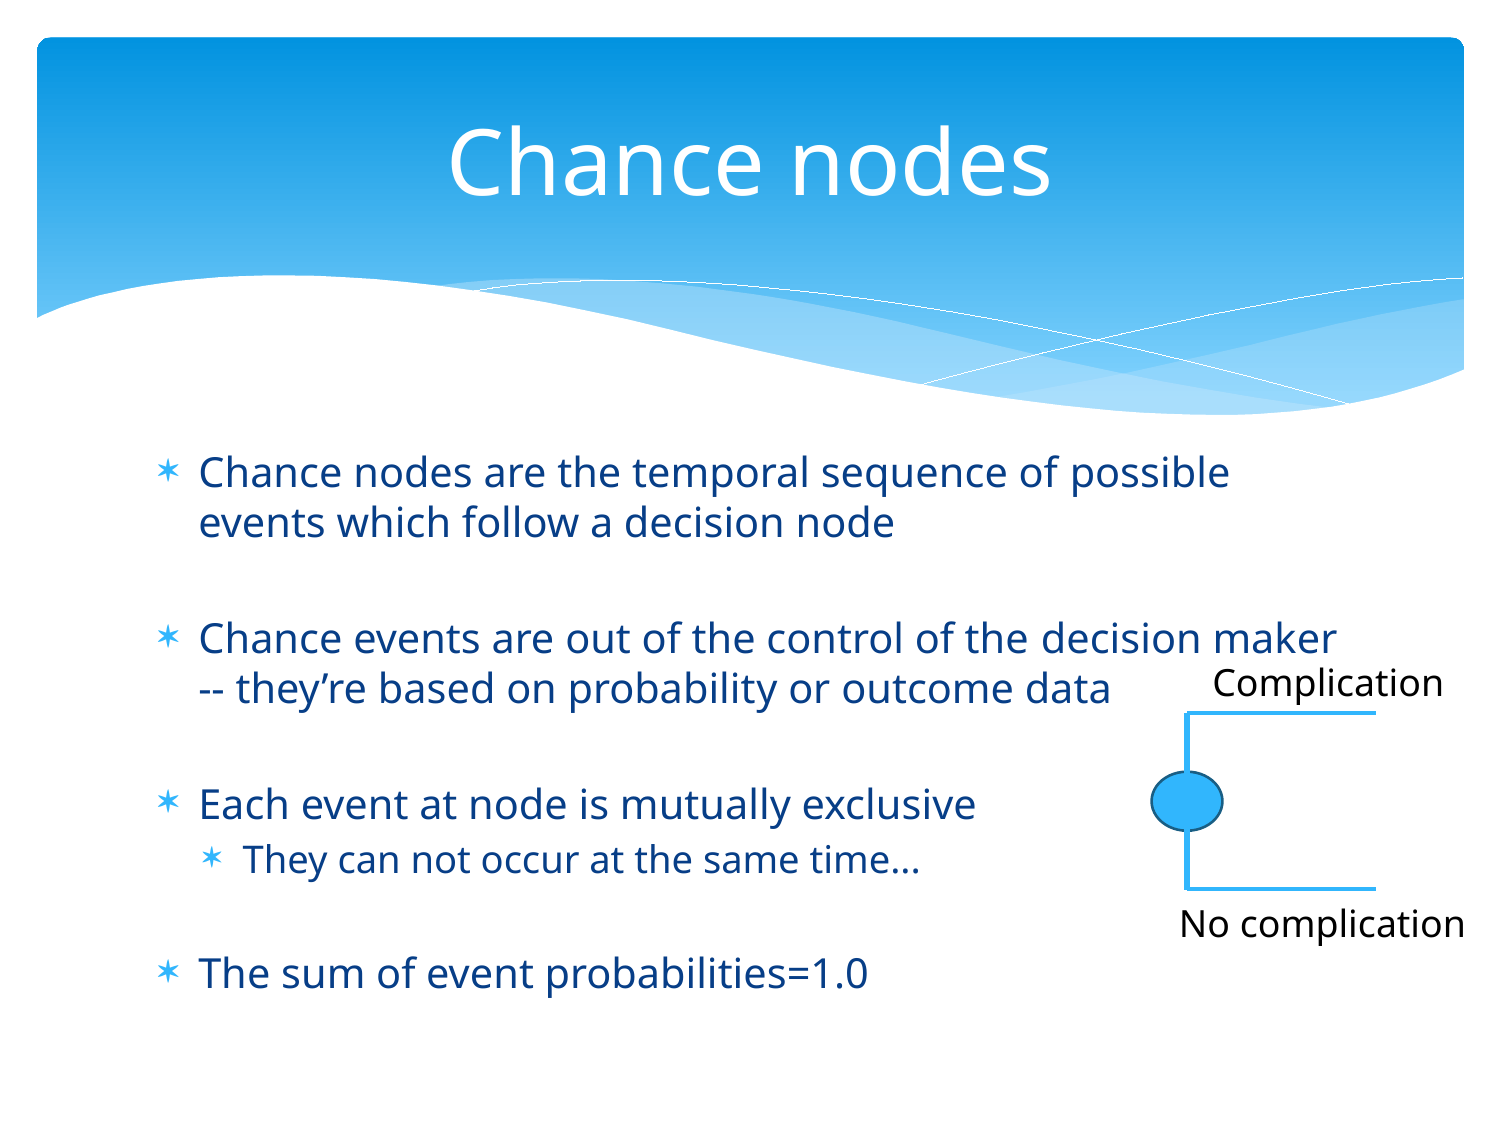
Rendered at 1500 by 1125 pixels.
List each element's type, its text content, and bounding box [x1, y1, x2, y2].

title Chance nodes [75, 55, 1425, 261]
text_box [1192, 770, 1224, 832]
text_box Complication [1197, 652, 1460, 712]
text_box [1150, 770, 1181, 832]
text_box No complication [1164, 893, 1482, 953]
list Chance nodes are the temporal sequence of possible events which follow a decision node Chance events are out of the control of the decision maker -- they’re based on probability or outcome data Each event at node is mutually exclusive They can not occur at the same time... The sum of event probabilities=1.0 [143, 438, 1359, 1005]
